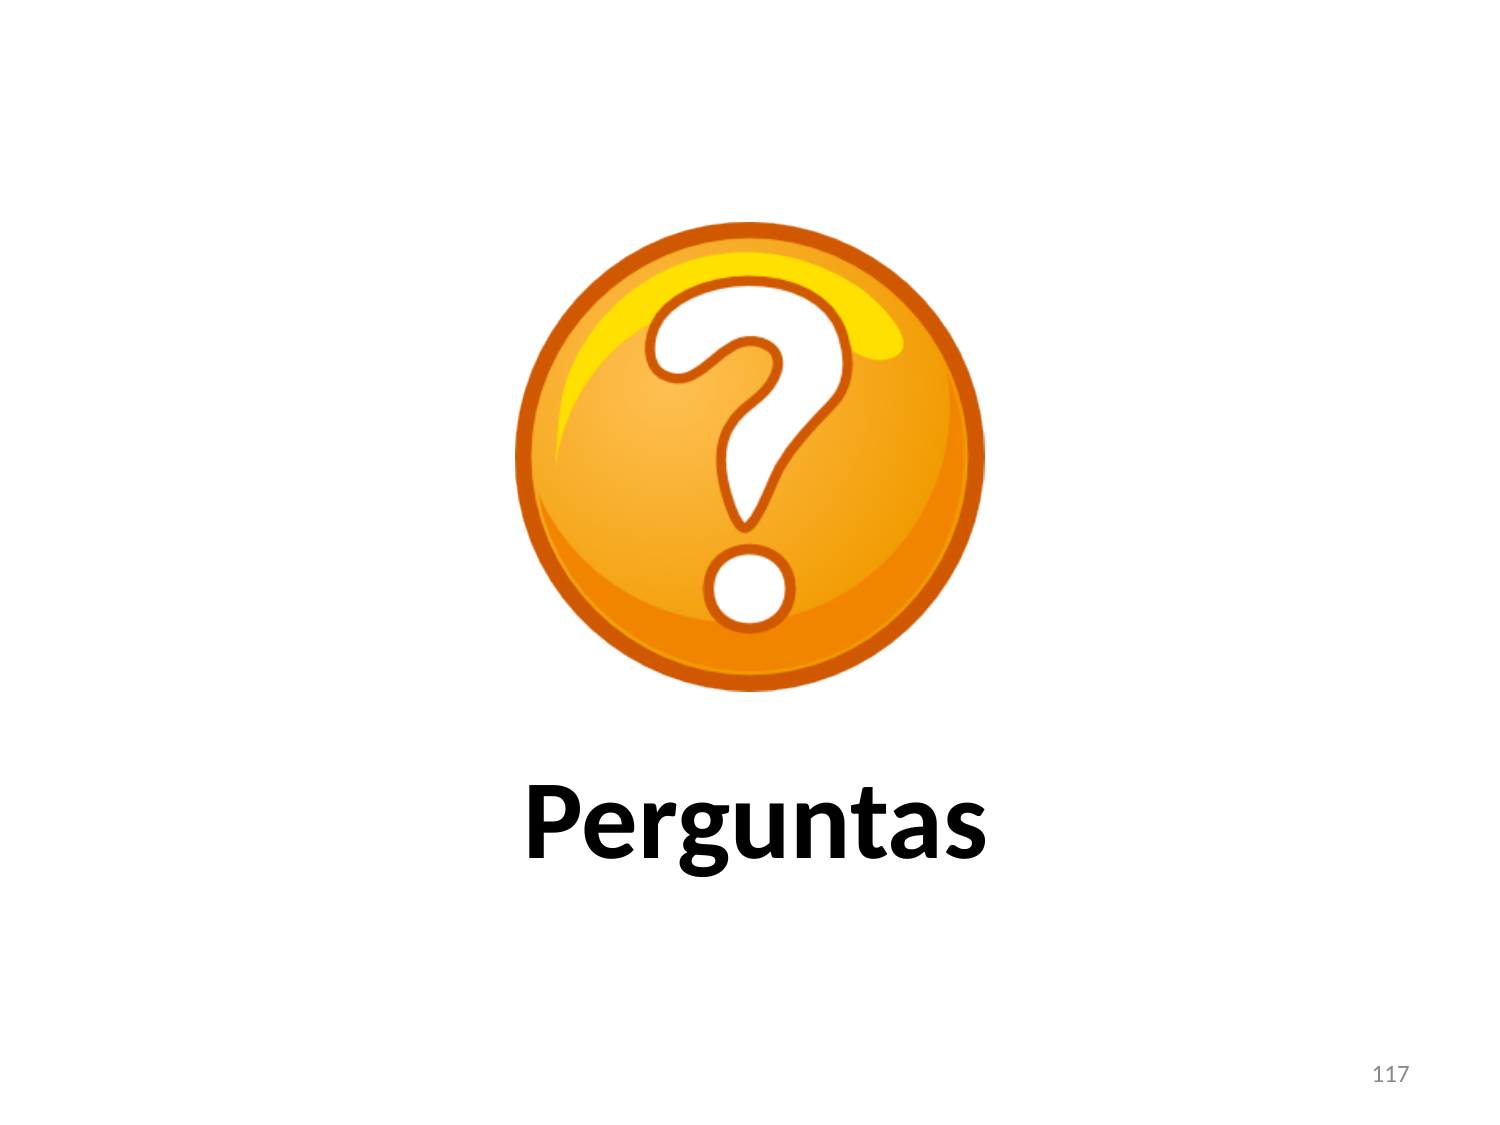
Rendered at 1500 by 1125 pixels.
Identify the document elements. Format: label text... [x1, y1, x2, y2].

text_box Perguntas [509, 738, 1004, 888]
picture [515, 222, 985, 692]
slide_number 117 [1074, 1042, 1425, 1103]
